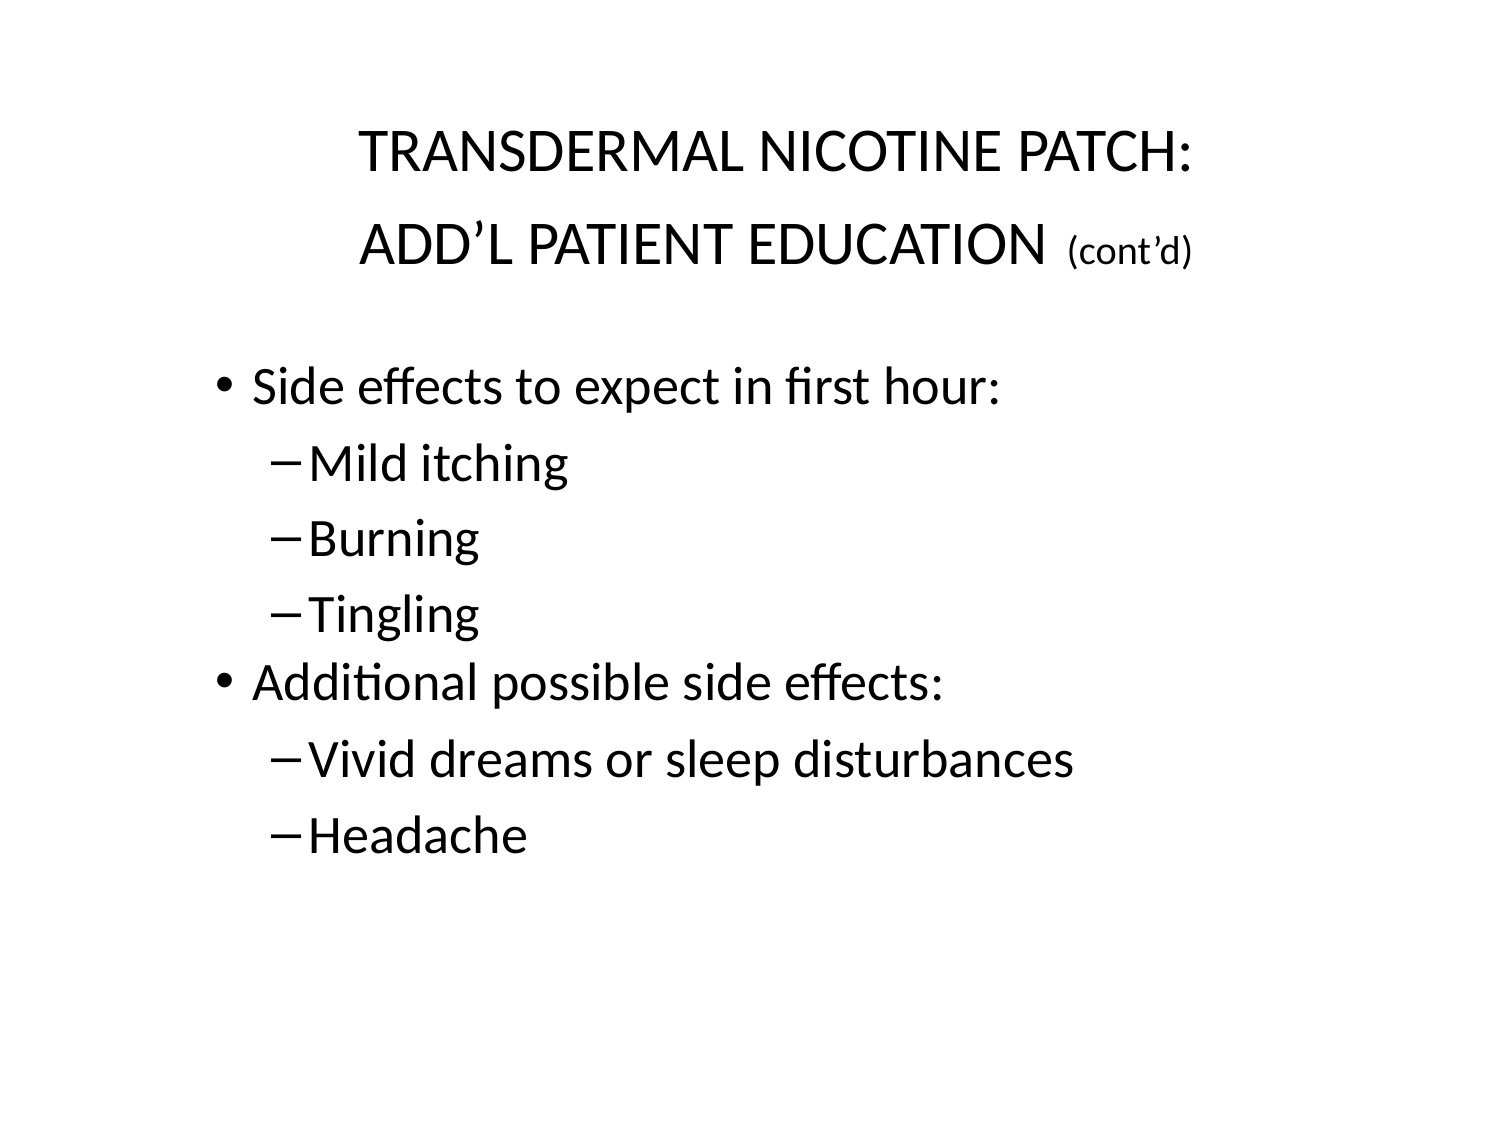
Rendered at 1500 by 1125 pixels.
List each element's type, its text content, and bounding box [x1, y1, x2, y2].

list Side effects to expect in first hour: Mild itching Burning Tingling Additional possible side effects: Vivid dreams or sleep disturbances Headache [200, 350, 1500, 1034]
title TRANSDERMAL NICOTINE PATCH: ADD’L PATIENT EDUCATION (cont’d) [180, 101, 1373, 289]
